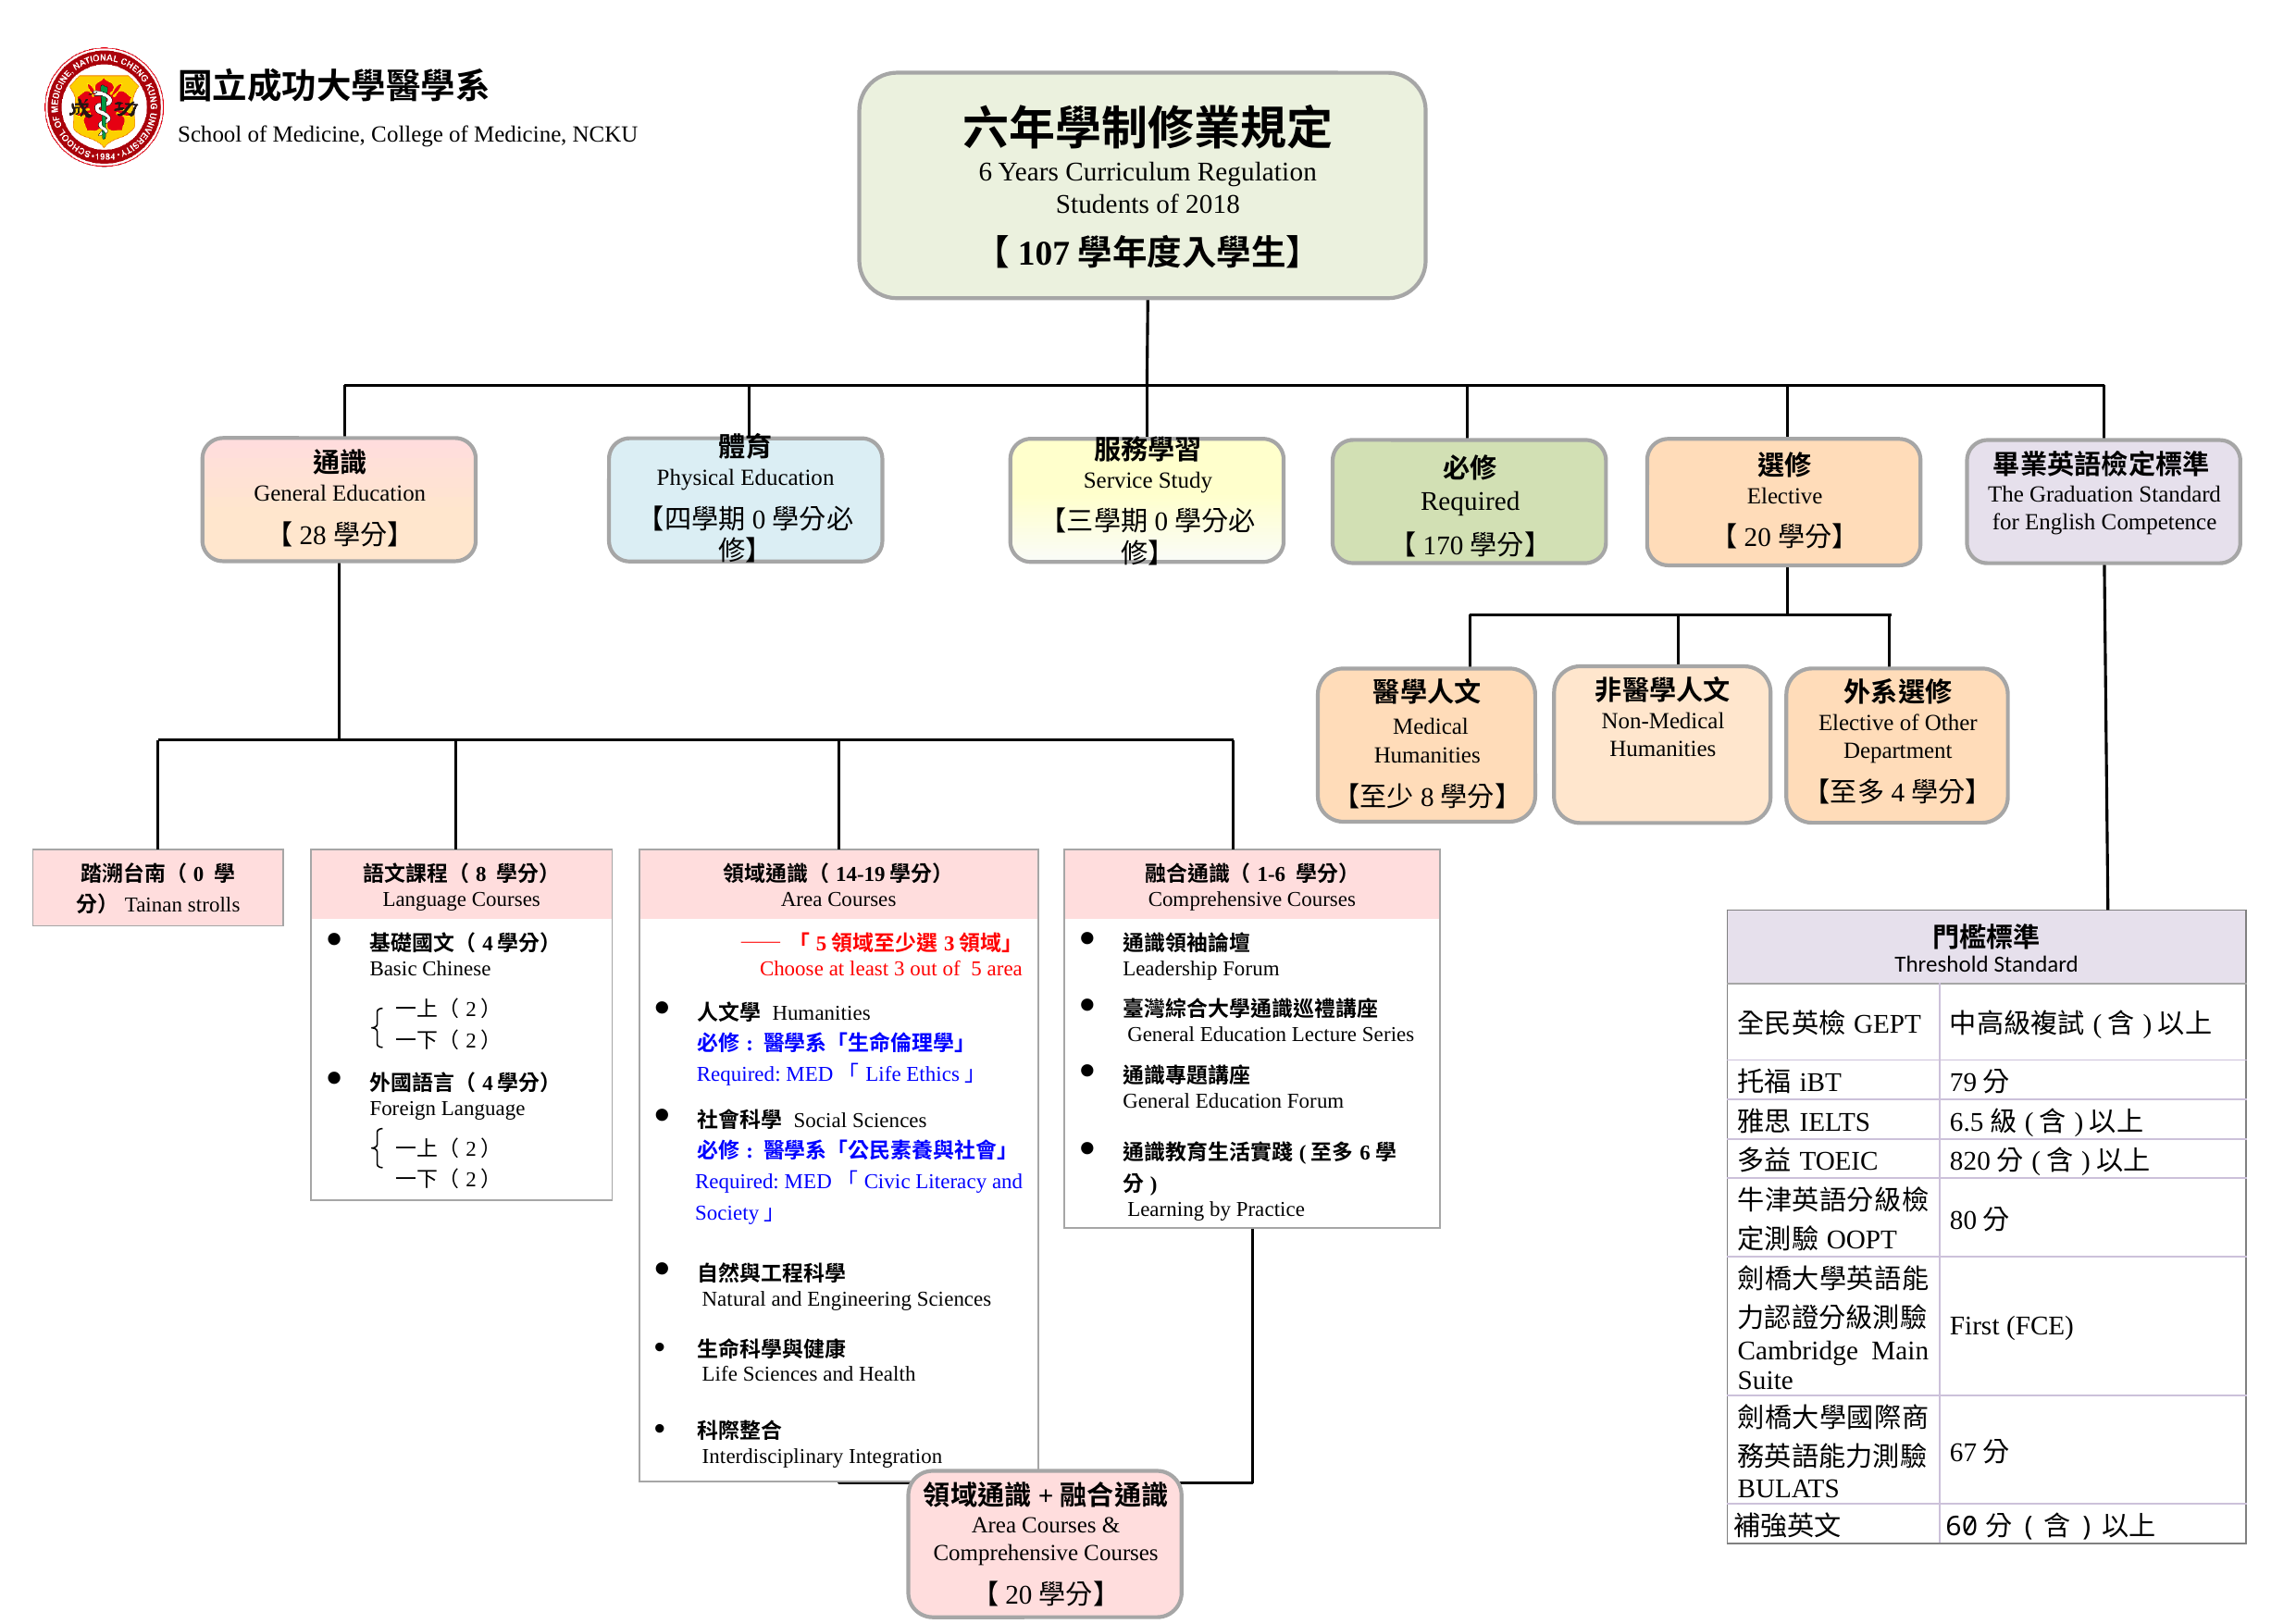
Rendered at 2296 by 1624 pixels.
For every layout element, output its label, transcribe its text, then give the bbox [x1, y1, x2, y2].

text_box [1010, 438, 1285, 564]
table_header 踏溯台南（0 學分）Tainan strolls [33, 850, 282, 925]
table_cell 67分 [1941, 1396, 2245, 1503]
text_box School of Medicine, College of Medicine, NCKU [169, 112, 689, 154]
table_cell 基礎國文（4學分） Basic Chinese 一上（2） 一下（2） 外國語言（4學分） Foreign Language 一上（2） 一下（2） [312, 919, 612, 1199]
table_cell 全民英檢GEPT [1728, 985, 1939, 1060]
table_cell 補強英文 [1728, 1505, 1939, 1543]
table_cell 6.5級(含)以上 [1941, 1100, 2245, 1138]
table_cell 生命科學與健康 Life Sciences and Health [640, 1318, 914, 1400]
table_cell 自然與工程科學 Natural and Engineering Sciences [640, 1233, 914, 1318]
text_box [908, 1470, 1184, 1618]
table_cell 通識領袖論壇 Leadership Forum 臺灣綜合大學通識巡禮講座 General Education Lecture Series 通識專題講座 General Education Forum 通識教育生活實踐(至多6學分) Learning by Practice [1065, 919, 1439, 1227]
table_cell ——「5領域至少選3領域」 Choose at least 3 out of 5 area [640, 919, 1037, 988]
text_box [1646, 439, 1922, 566]
table_header 融合通識（1-6 學分） Comprehensive Courses [1065, 850, 1439, 919]
table_cell 托福iBT [1728, 1060, 1939, 1098]
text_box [1967, 440, 2242, 564]
table_cell 60分(含)以上 [1941, 1505, 2245, 1543]
table_cell 820分(含)以上 [1941, 1140, 2245, 1177]
table_cell 多益TOEIC [1728, 1140, 1939, 1177]
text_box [1332, 440, 1607, 568]
table_cell 社會科學 Social Sciences 必修: 醫學系「公民素養與社會」 Required: MED「Civic Literacy and Society」 [640, 1096, 1037, 1233]
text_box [1786, 668, 2009, 849]
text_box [919, 1104, 1173, 1469]
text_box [202, 438, 478, 562]
table_cell 中高級複試(含)以上 [1941, 985, 2245, 1060]
table_cell 雅思IELTS [1728, 1100, 1939, 1138]
table_cell 劍橋大學國際商務英語能力測驗BULATS [1728, 1396, 1939, 1503]
table_cell 人文學 Humanities 必修: 醫學系「生命倫理學」 Required: MED「Life Ethics」 [640, 988, 1037, 1096]
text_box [608, 438, 883, 562]
table_cell 79分 [1941, 1060, 2245, 1098]
table_cell 科際整合 Interdisciplinary Integration [640, 1400, 914, 1481]
table_cell 80分 [1941, 1179, 2245, 1256]
text_box 國立成功大學醫學系 [169, 56, 558, 112]
table_cell First (FCE) [1941, 1258, 2245, 1395]
picture [43, 45, 165, 167]
table_cell 劍橋大學英語能力認證分級測驗Cambridge Main Suite [1728, 1258, 1939, 1395]
text_box [370, 1007, 383, 1048]
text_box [2104, 570, 2108, 911]
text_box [1317, 668, 1536, 825]
table_header 領域通識（14-19學分） Area Courses [640, 850, 1037, 919]
text_box [370, 1127, 383, 1169]
table_header 語文課程（8 學分） Language Courses [312, 850, 612, 919]
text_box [1554, 665, 1772, 824]
table_cell 牛津英語分級檢定測驗OOPT [1728, 1179, 1939, 1256]
table_header 門檻標準 Threshold Standard [1728, 911, 2245, 983]
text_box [859, 72, 1432, 299]
